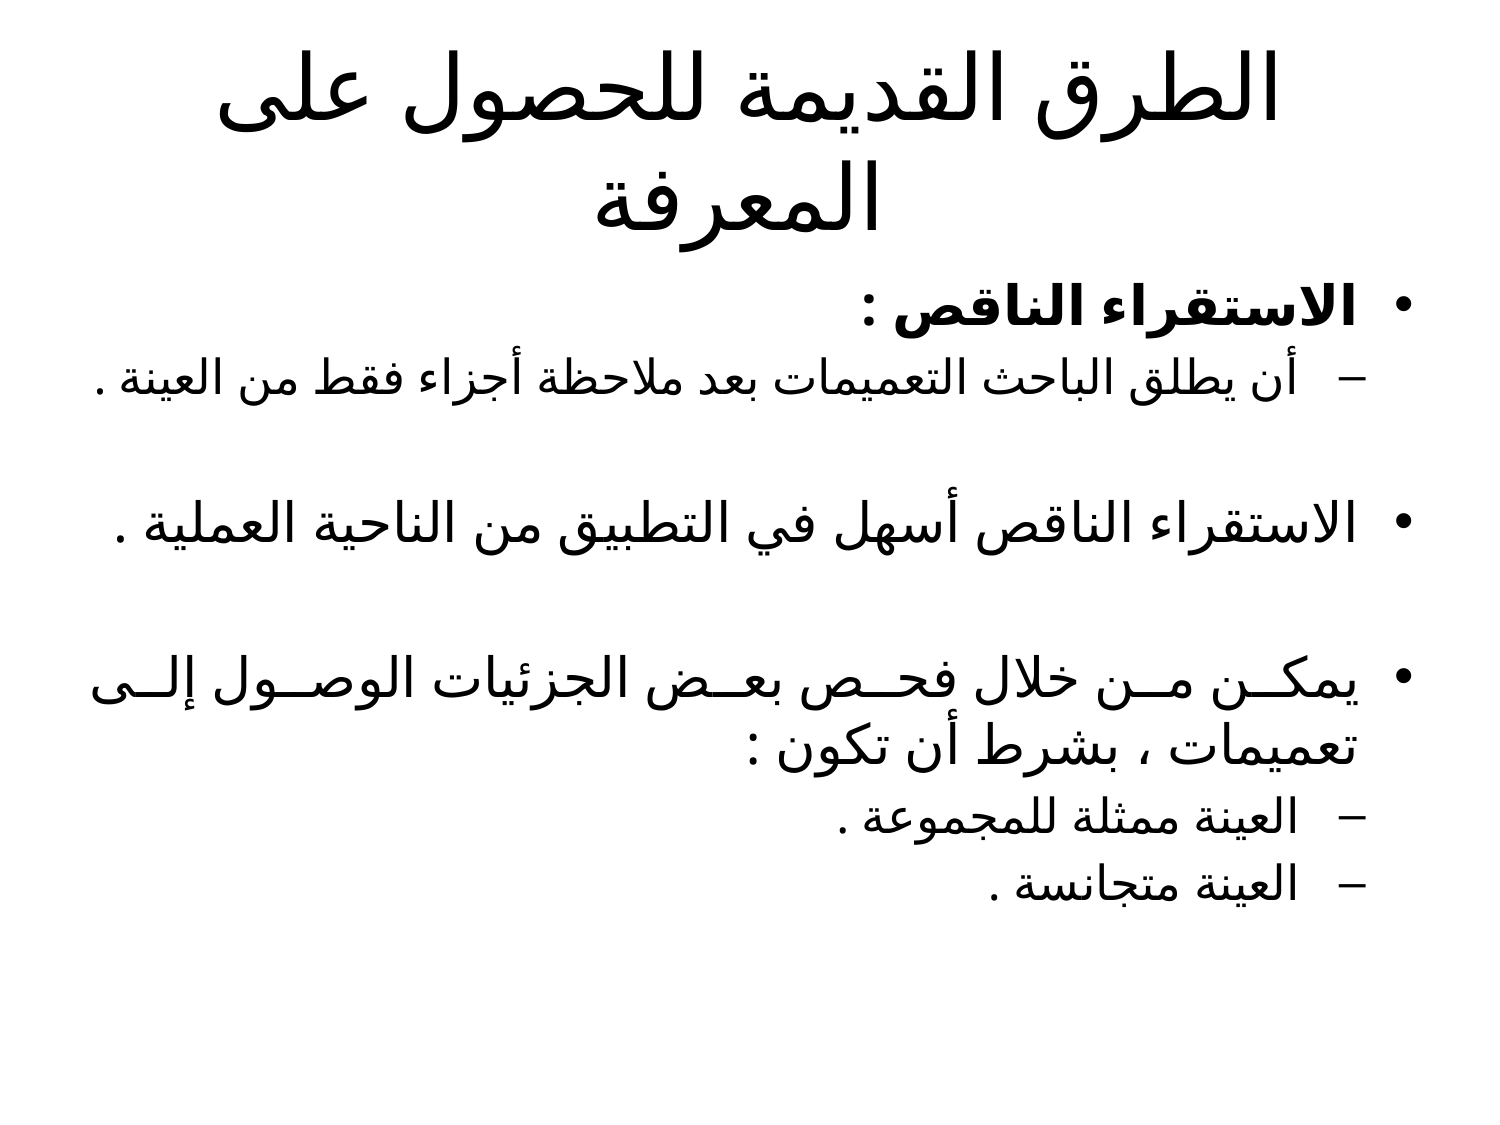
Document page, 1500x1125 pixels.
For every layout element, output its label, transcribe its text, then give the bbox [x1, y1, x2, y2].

list الاستقراء الناقص : أن يطلق الباحث التعميمات بعد ملاحظة أجزاء فقط من العينة . الاستقراء الناقص أسهل في التطبيق من الناحية العملية . يمكن من خلال فحص بعض الجزئيات الوصول إلى تعميمات ، بشرط أن تكون : العينة ممثلة للمجموعة . العينة متجانسة . [75, 262, 1425, 1005]
title الطرق القديمة للحصول على المعرفة [75, 45, 1425, 233]
